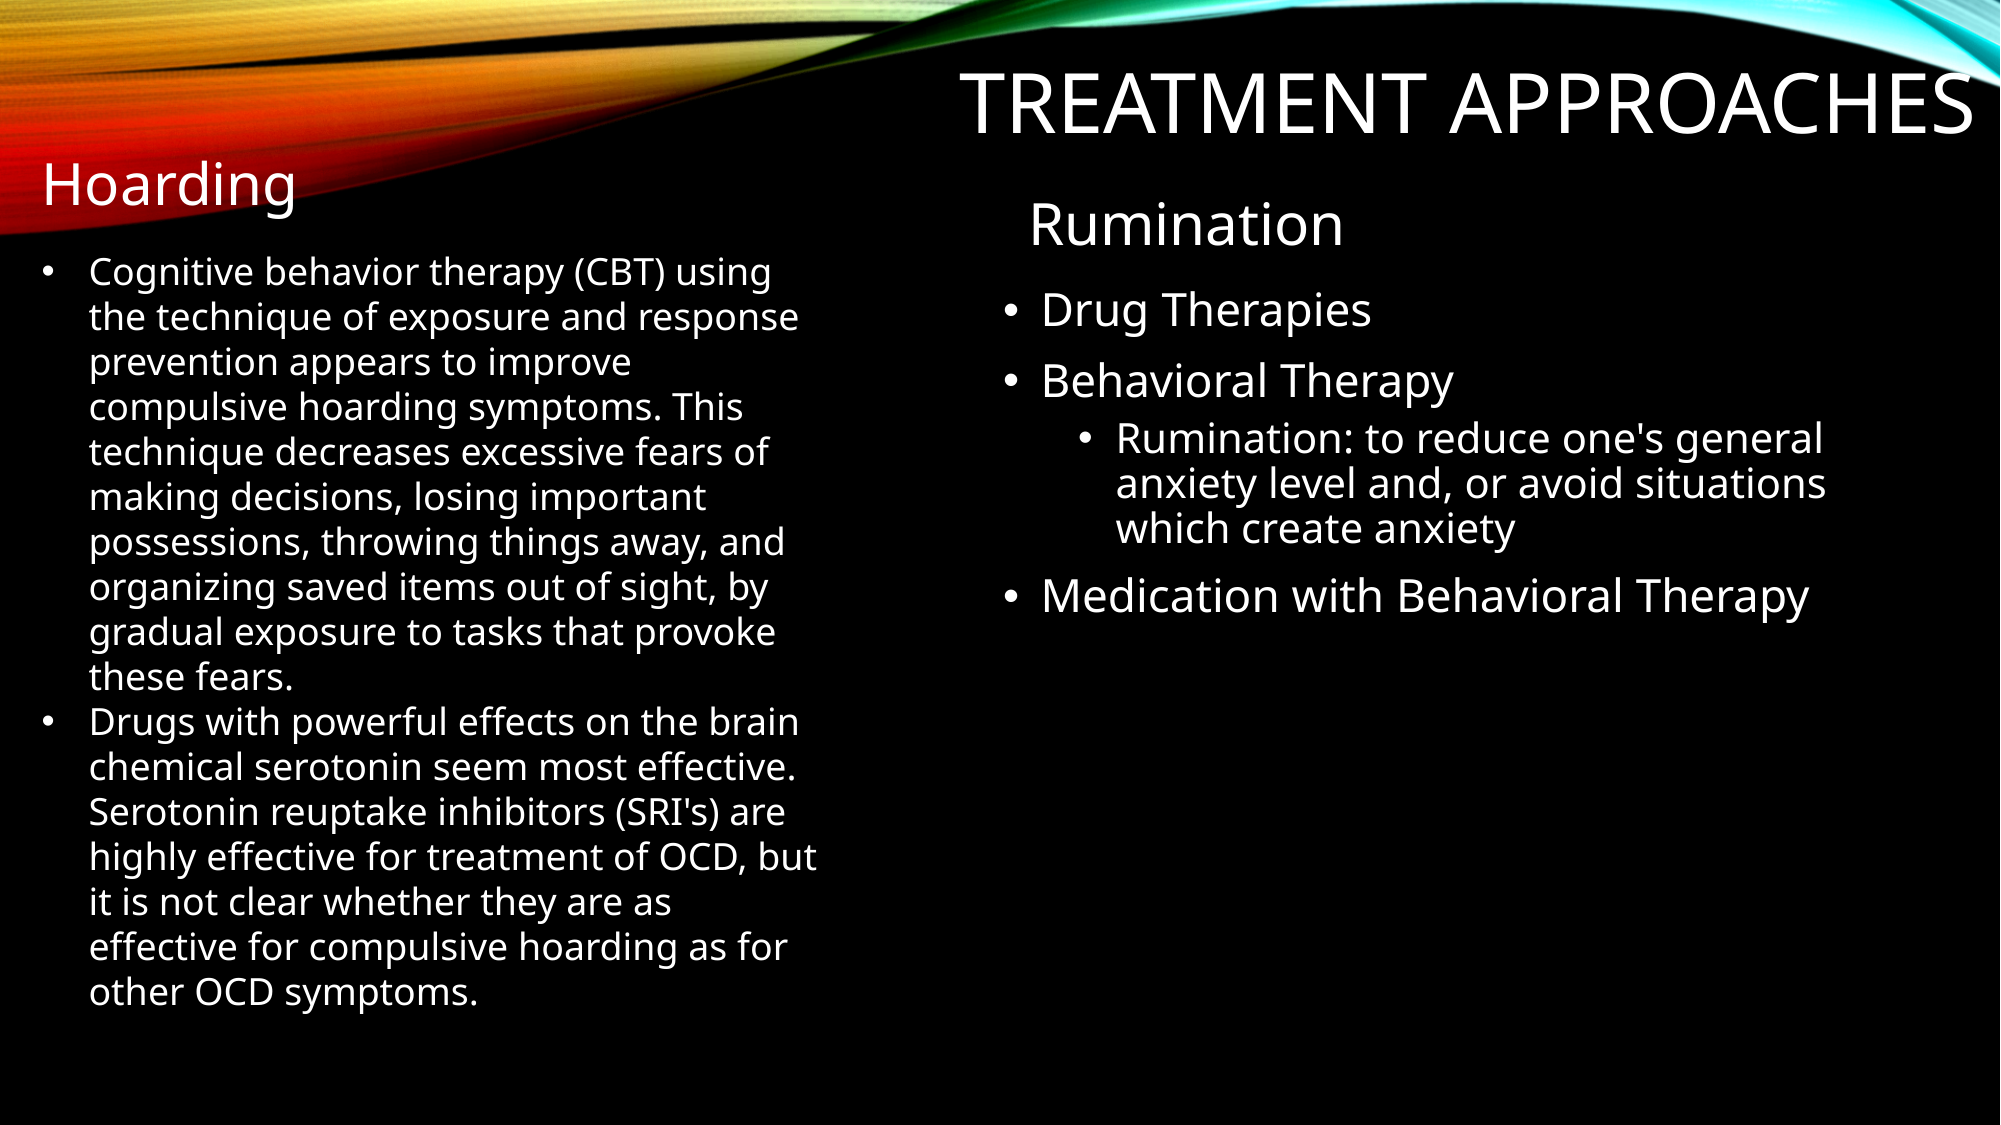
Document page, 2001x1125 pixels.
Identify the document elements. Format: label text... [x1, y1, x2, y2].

picture [1488, 0, 2000, 237]
list Drug Therapies Behavioral Therapy Rumination: to reduce one's general anxiety level and, or avoid situations which create anxiety Medication with Behavioral Therapy [988, 279, 1864, 787]
text_box Rumination [1013, 179, 1488, 265]
title Treatment Approaches [578, 0, 1992, 213]
list Hoarding [26, 90, 861, 227]
picture [0, 0, 1013, 237]
text_box Cognitive behavior therapy (CBT) using the technique of exposure and response prevention appears to improve compulsive hoarding symptoms. This technique decreases excessive fears of making decisions, losing important possessions, throwing things away, and organizing saved items out of sight, by gradual exposure to tasks that provoke these fears. Drugs with powerful effects on the brain chemical serotonin seem most effective. Serotonin reuptake inhibitors (SRI's) are highly effective for treatment of OCD, but it is not clear whether they are as effective for compulsive hoarding as for other OCD symptoms. [26, 240, 843, 1021]
